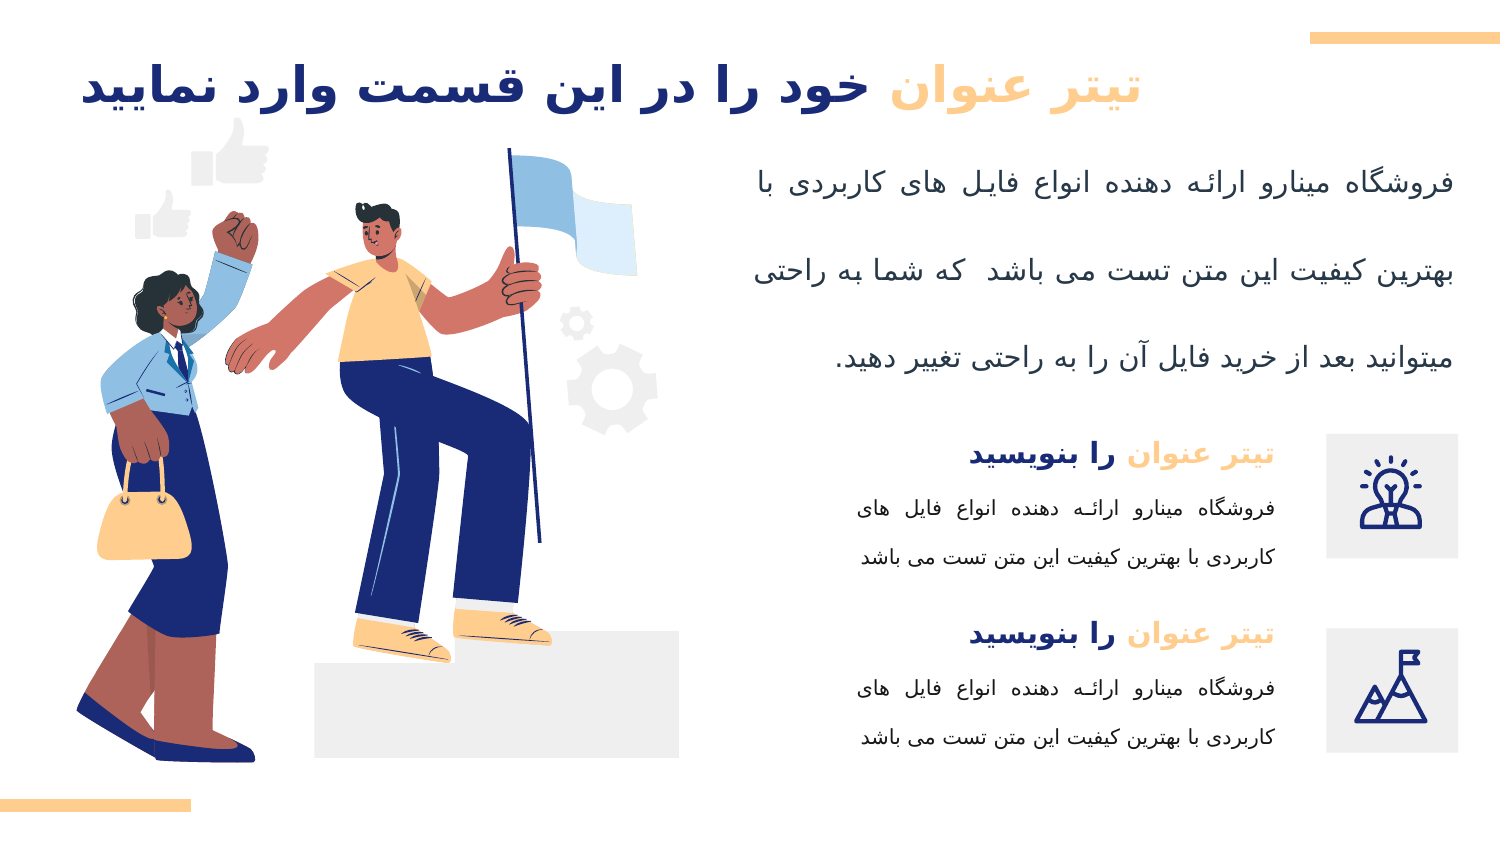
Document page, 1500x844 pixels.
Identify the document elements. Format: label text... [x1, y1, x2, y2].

text_box تیتر عنوان خود را در این قسمت وارد نمایید [0, 15, 1224, 120]
text_box فروشگاه مینارو ارائه دهنده انواع فایل های کاربردی با بهترین کیفیت این متن تست می باشد که شما به راحتی میتوانید بعد از خرید فایل آن را به راحتی تغییر دهید. [737, 103, 1470, 381]
text_box [1326, 628, 1459, 753]
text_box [1359, 454, 1423, 530]
text_box تیتر عنوان را بنویسید فروشگاه مینارو ارائه دهنده انواع فایل های کاربردی با بهترین کیفیت این متن تست می باشد [834, 392, 1291, 571]
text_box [76, 117, 680, 763]
text_box [1354, 649, 1428, 724]
text_box تیتر عنوان را بنویسید فروشگاه مینارو ارائه دهنده انواع فایل های کاربردی با بهترین کیفیت این متن تست می باشد [834, 571, 1291, 757]
text_box [1326, 433, 1459, 559]
